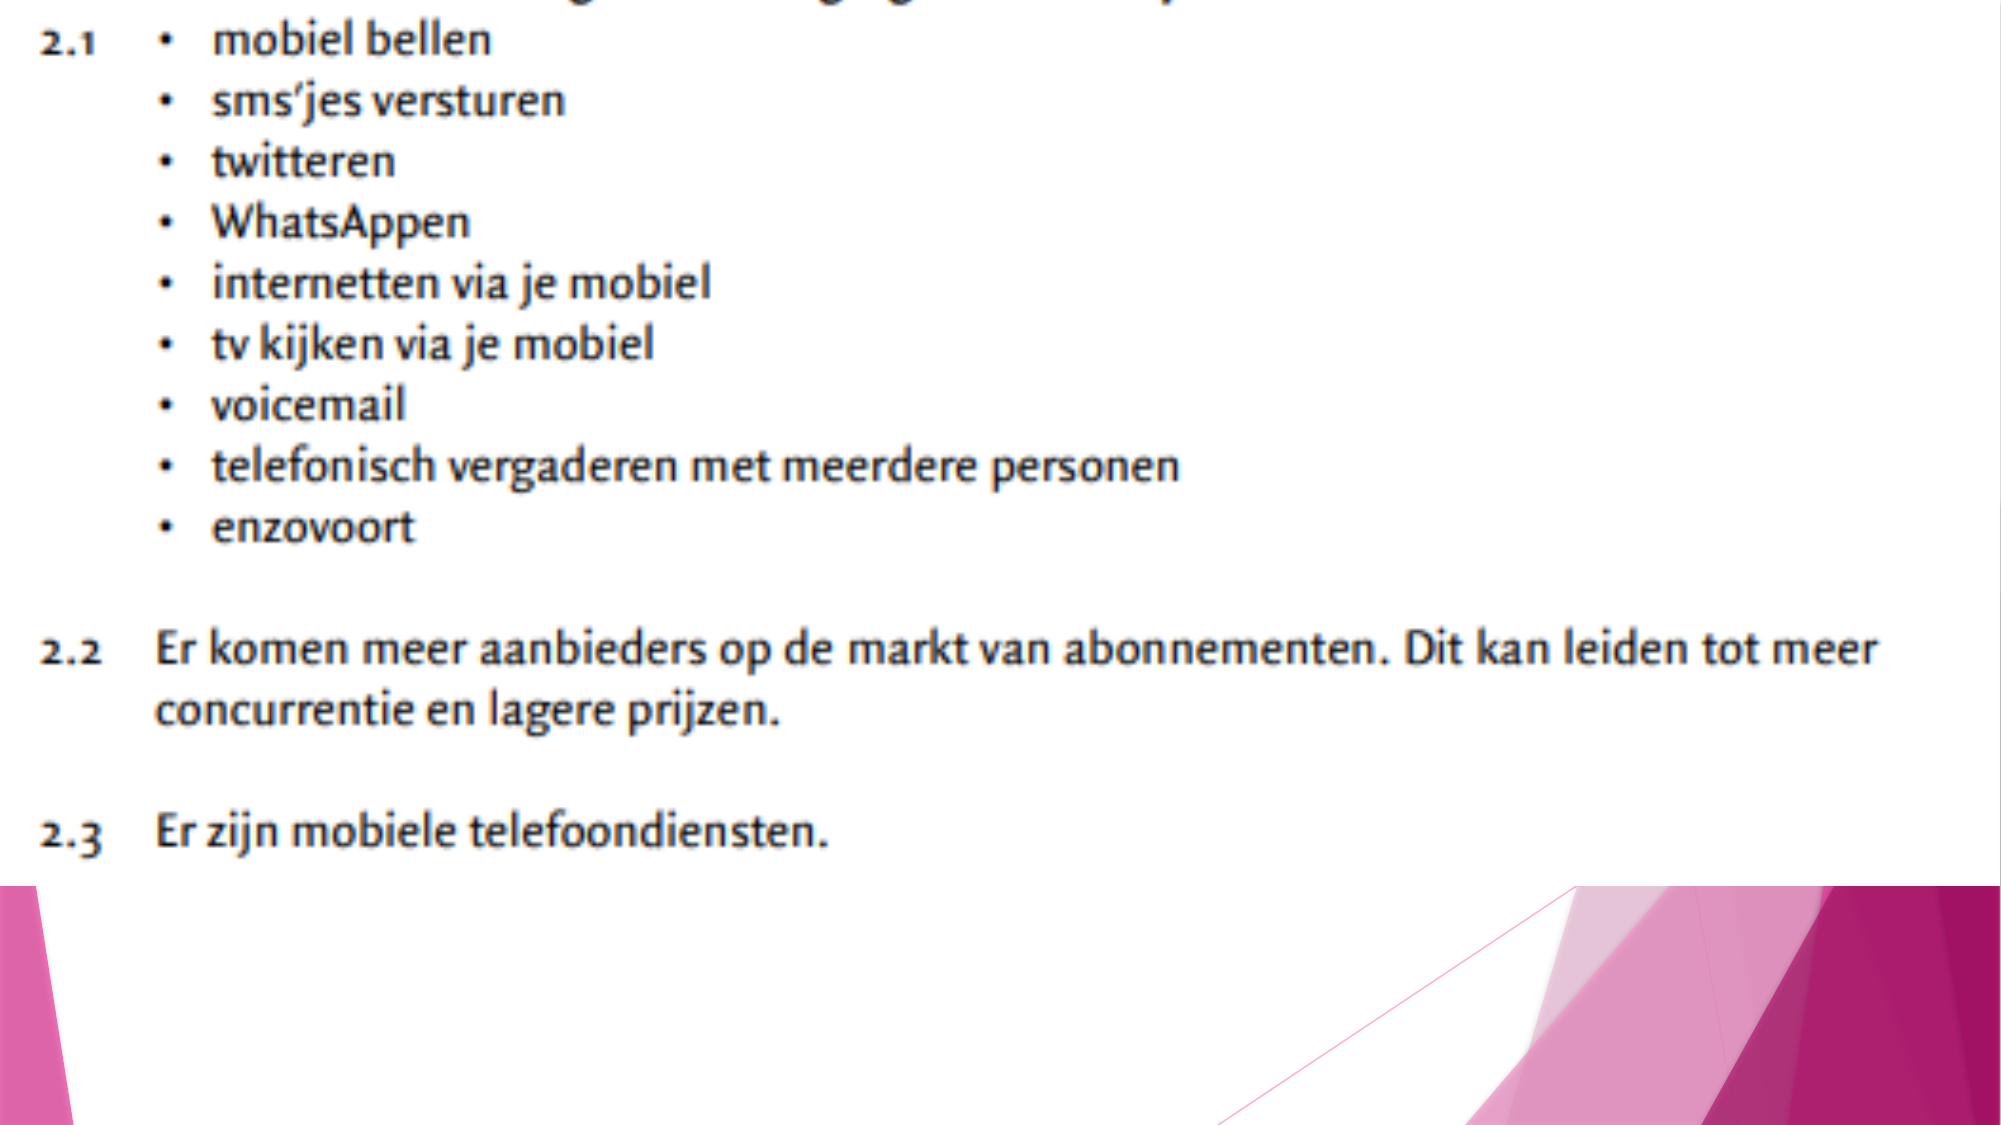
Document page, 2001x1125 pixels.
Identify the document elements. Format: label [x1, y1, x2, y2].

picture [0, 0, 2000, 887]
